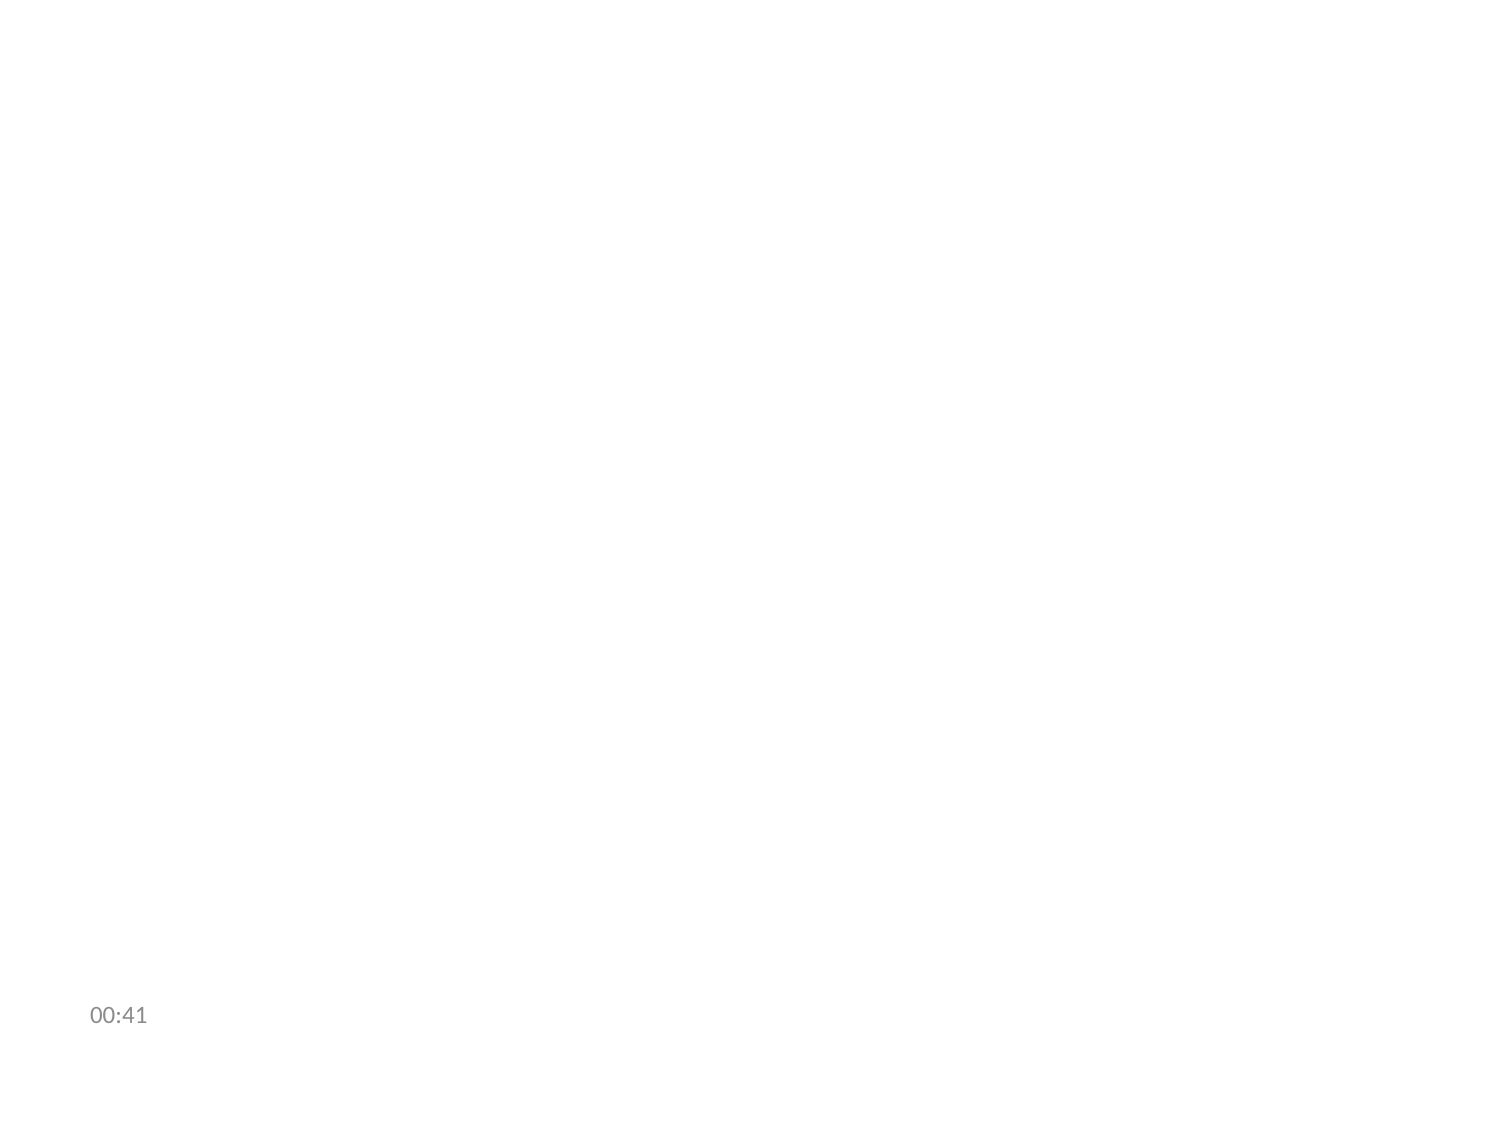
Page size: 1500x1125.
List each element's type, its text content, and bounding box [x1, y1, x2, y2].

text_box 15:35 [75, 983, 425, 1044]
